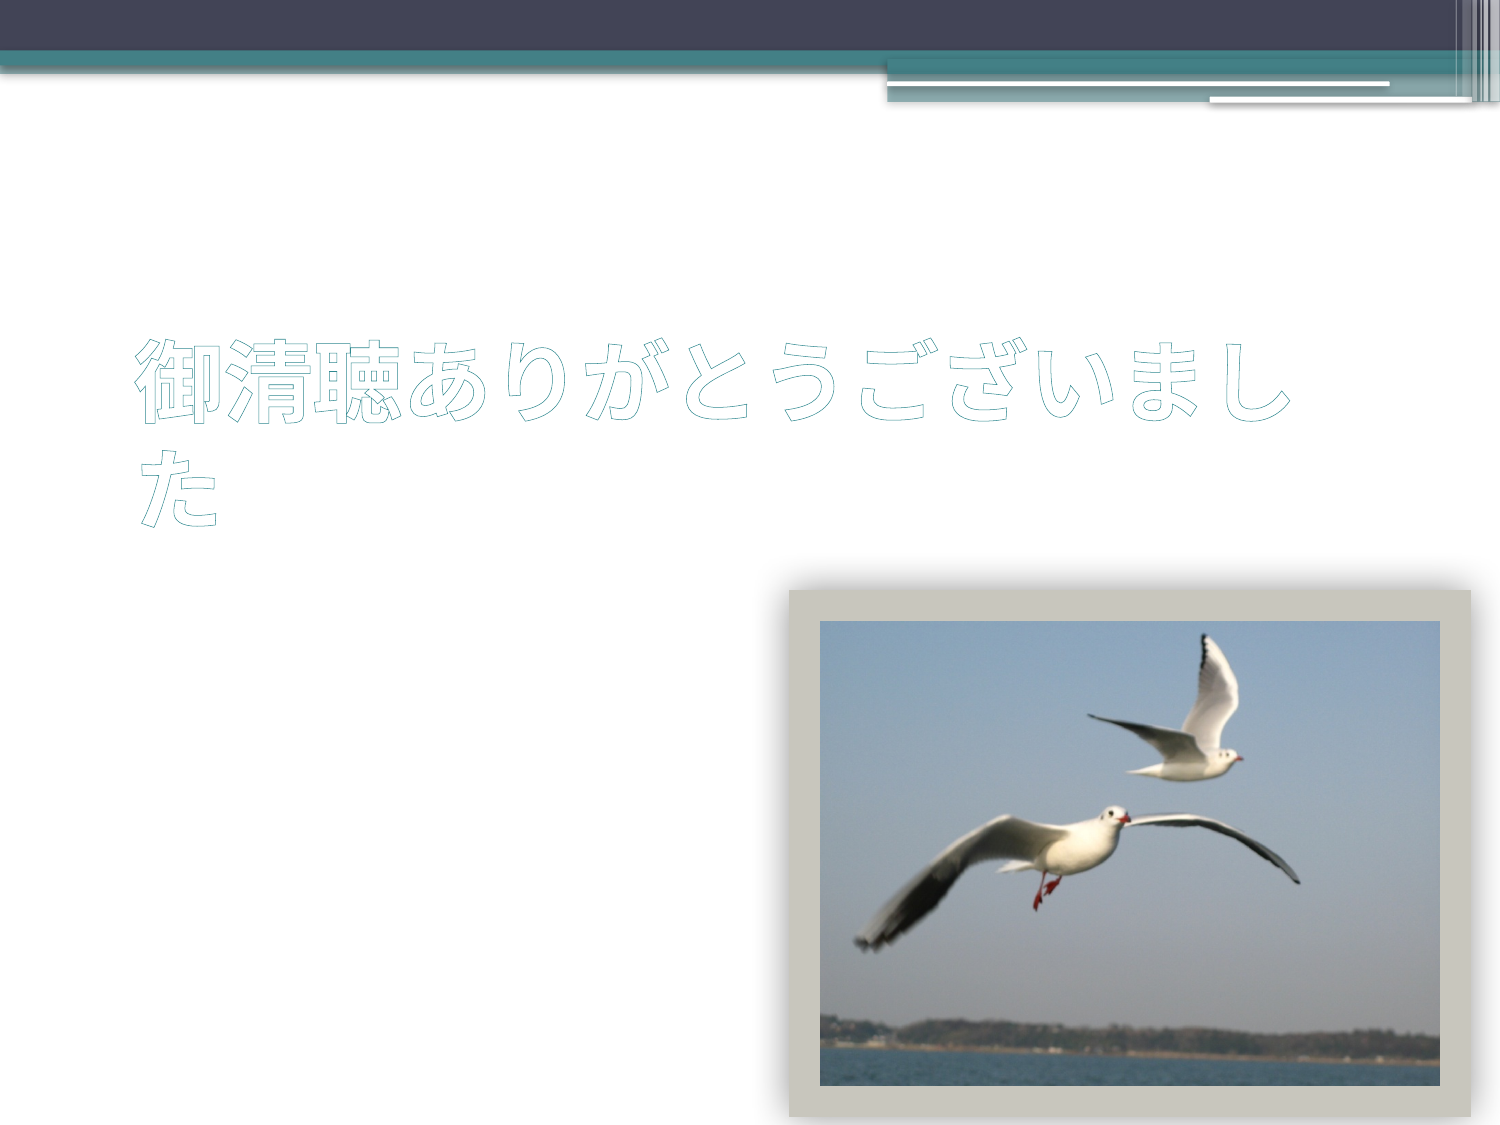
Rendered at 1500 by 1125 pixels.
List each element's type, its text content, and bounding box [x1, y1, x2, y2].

picture [820, 620, 1441, 1086]
title 御清聴ありがとうございました [118, 324, 1394, 549]
